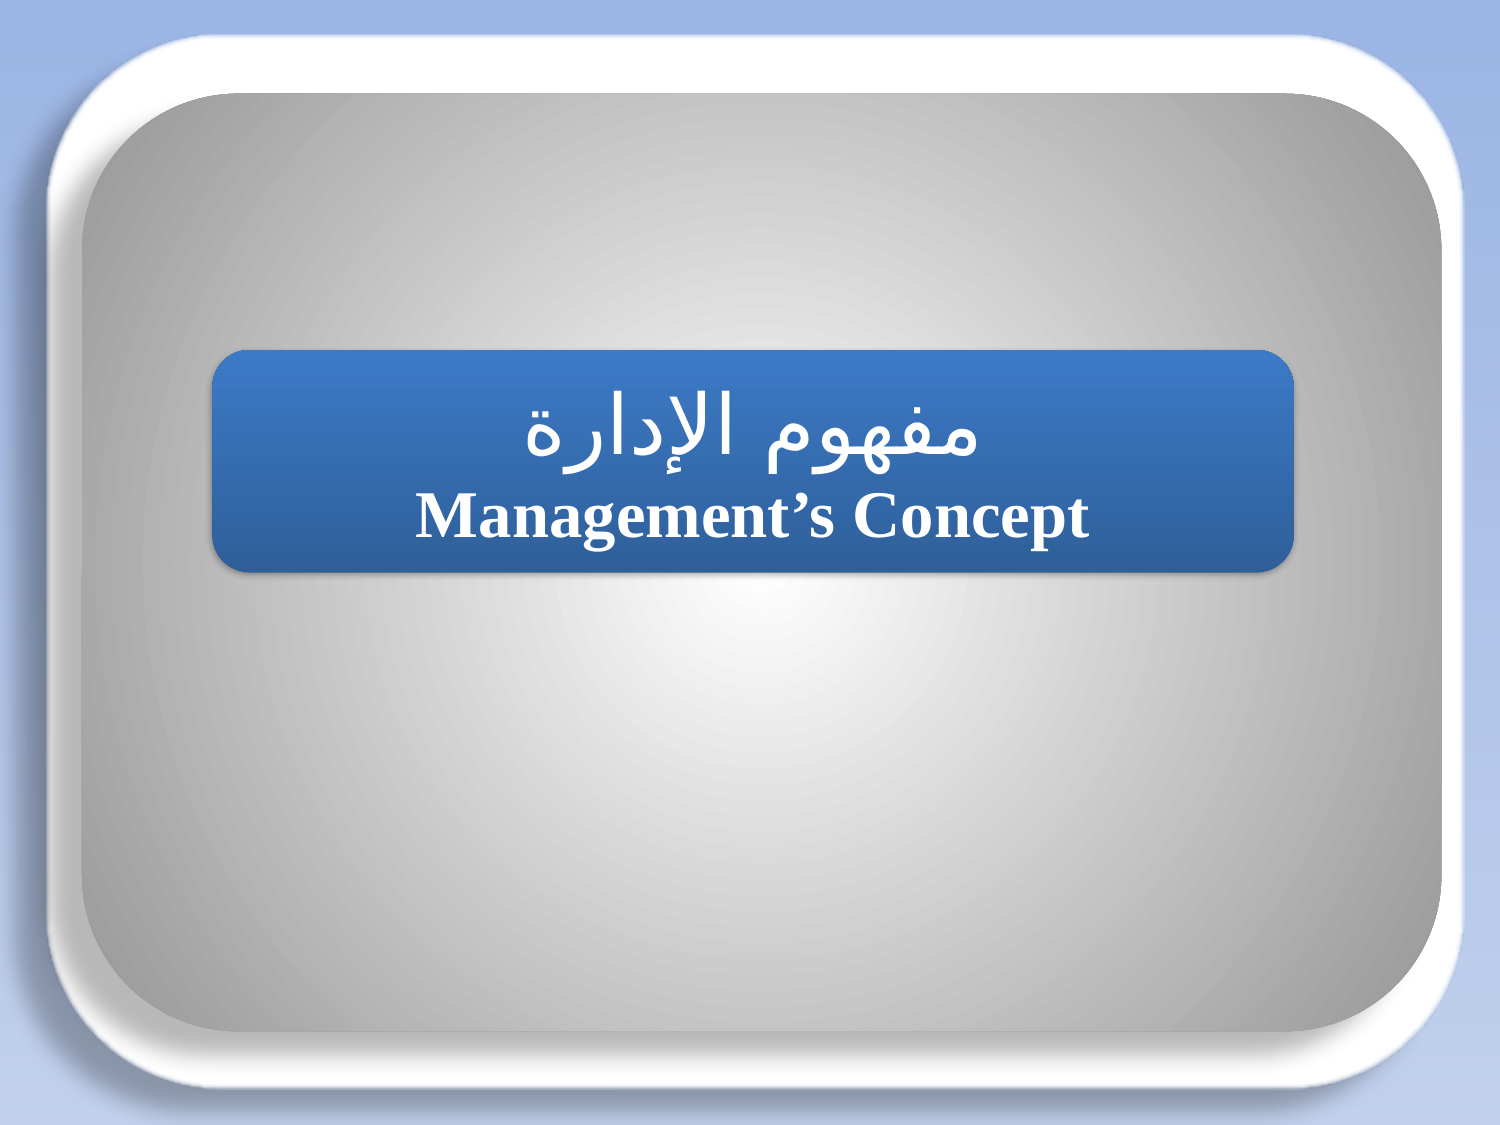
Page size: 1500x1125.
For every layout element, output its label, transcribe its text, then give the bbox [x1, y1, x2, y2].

text_box [49, 34, 1468, 1089]
text_box مفهوم الإدارة Management’s Concept [212, 349, 1294, 573]
text_box [79, 91, 1444, 1034]
text_box [0, 0, 1500, 1125]
